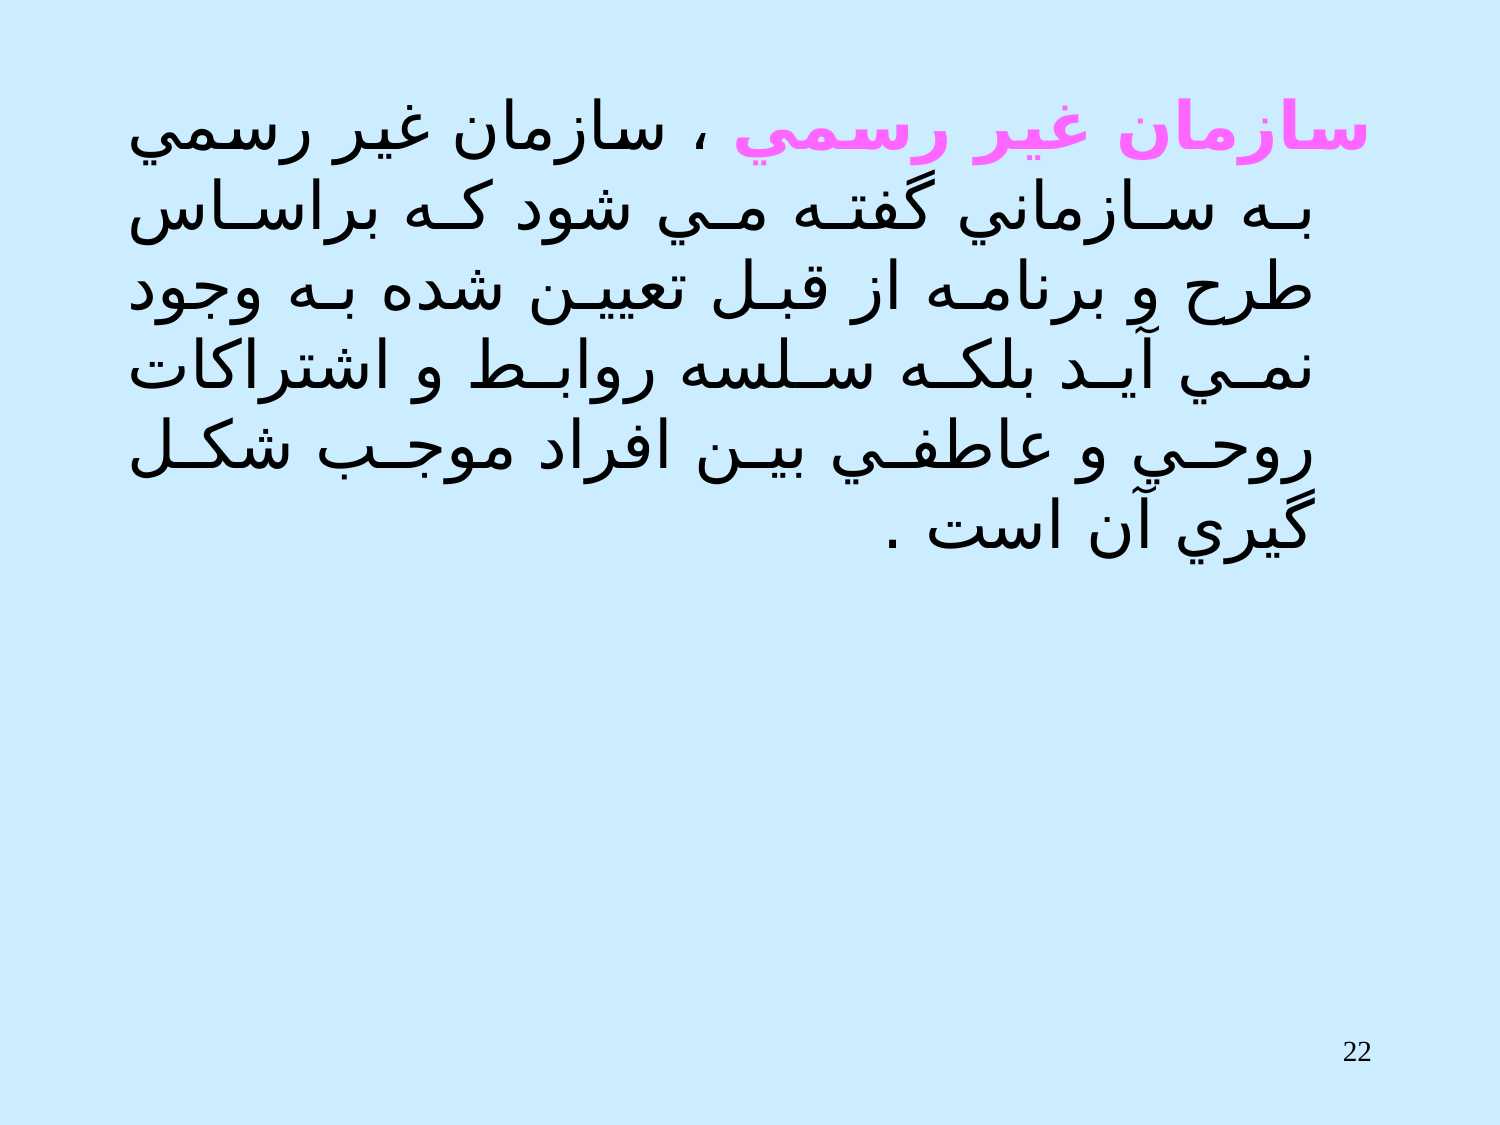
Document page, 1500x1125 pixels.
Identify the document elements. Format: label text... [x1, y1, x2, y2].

slide_number 22 [1074, 1024, 1388, 1101]
list سازمان غير رسمي ، سازمان غير رسمي به سازماني گفته مي شود كه براساس طرح و برنامه از قبل تعيين شده به وجود نمي آيد بلكه سلسه روابط و اشتراكات روحي و عاطفي بين افراد موجب شكل گيري آن است . [112, 74, 1388, 1001]
